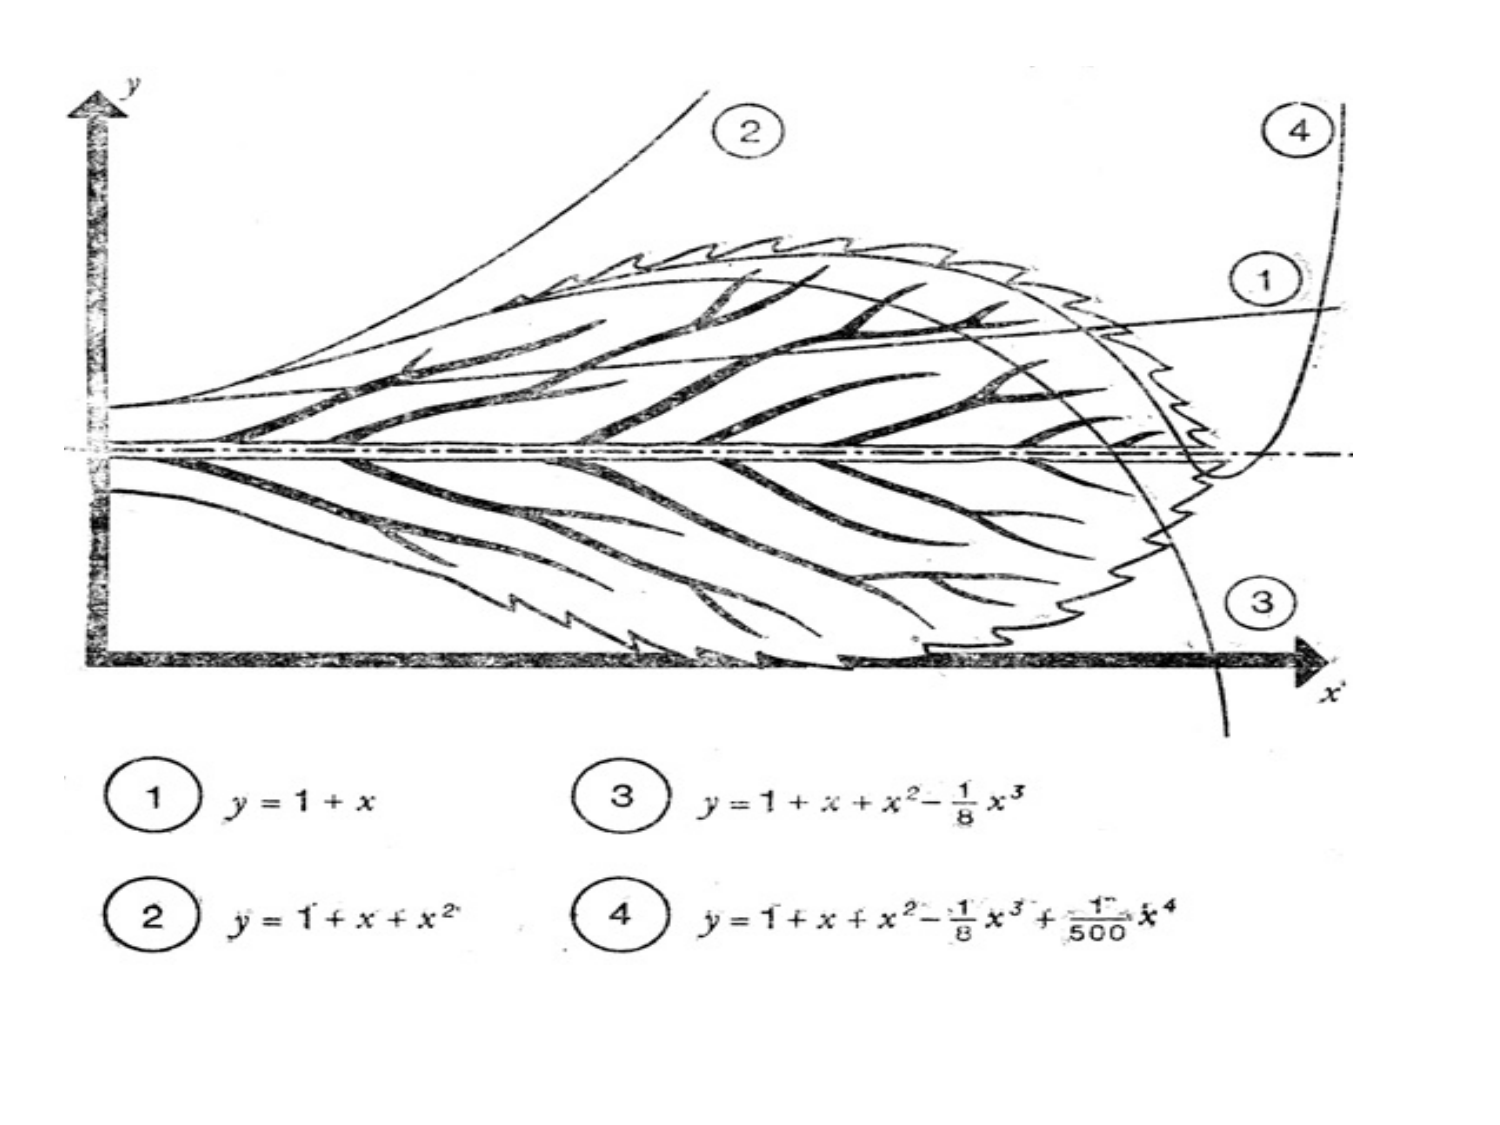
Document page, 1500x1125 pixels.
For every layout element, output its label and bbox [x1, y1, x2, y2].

picture [64, 66, 1353, 965]
